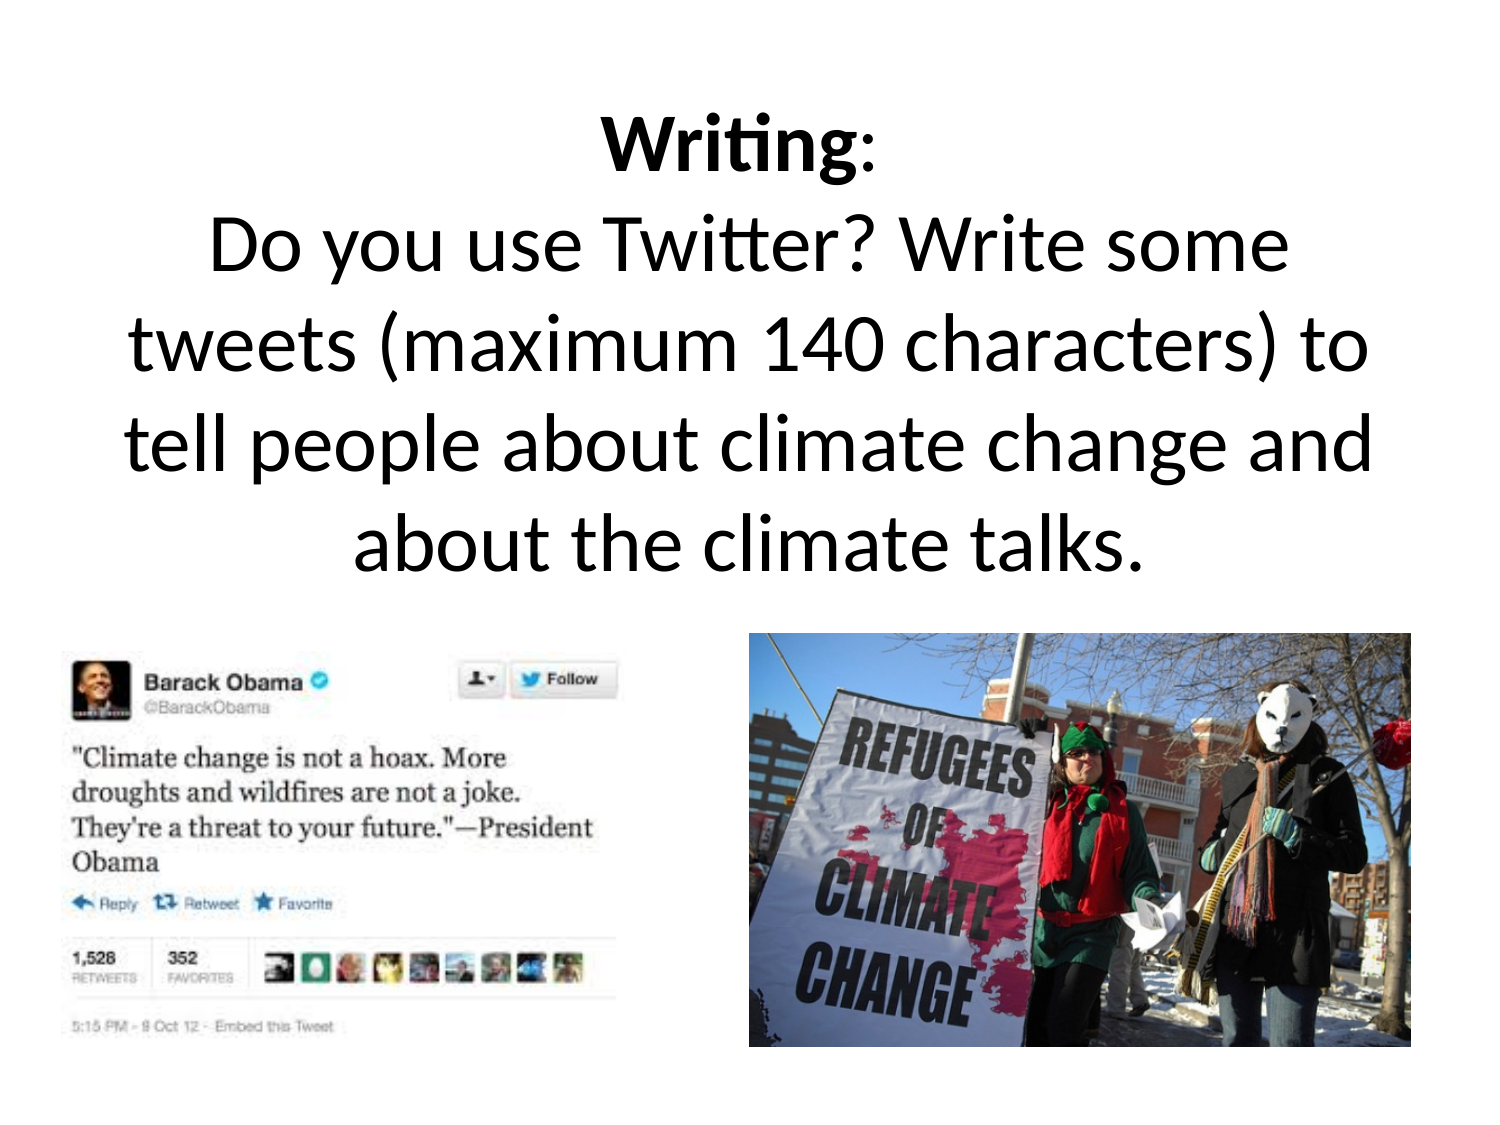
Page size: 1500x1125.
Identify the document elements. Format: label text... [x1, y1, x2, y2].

title Writing: Do you use Twitter? Write some tweets (maximum 140 characters) to tell people about climate change and about the climate talks. [75, 78, 1425, 598]
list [749, 633, 1411, 1048]
picture [61, 651, 628, 1047]
